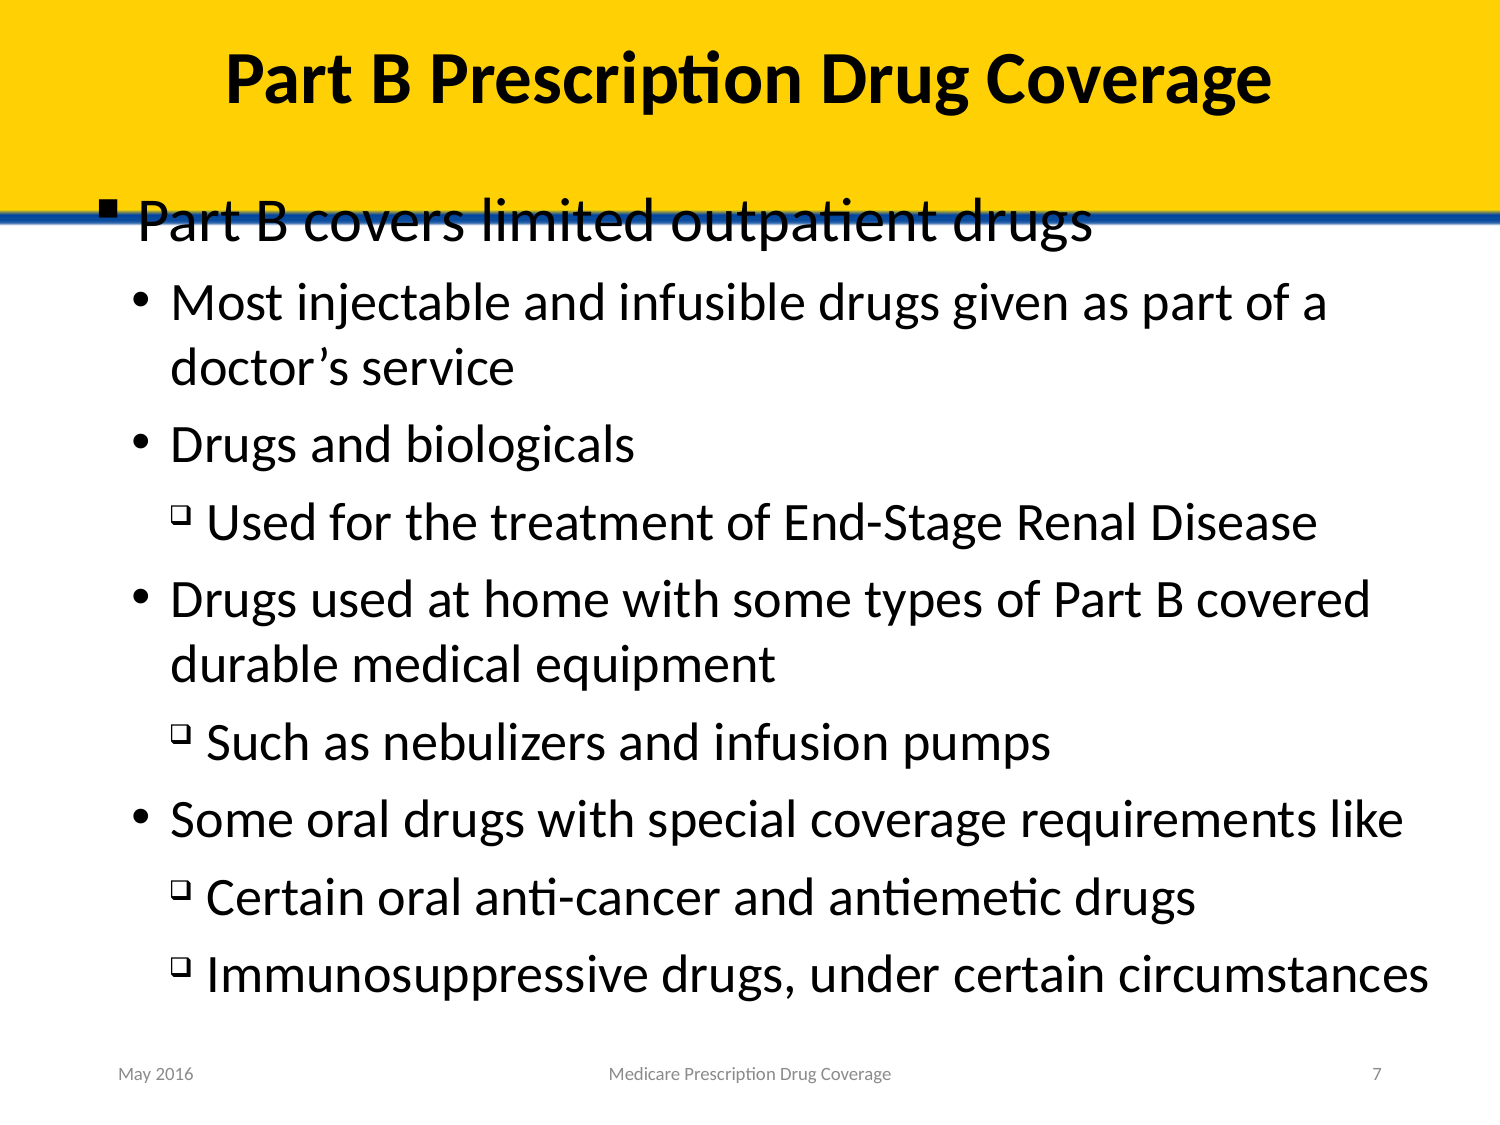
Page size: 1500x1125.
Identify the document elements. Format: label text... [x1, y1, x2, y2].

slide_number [103, 1042, 441, 1103]
slide_number 7 [1059, 1042, 1397, 1103]
footer Medicare Prescription Drug Coverage [496, 1042, 1004, 1103]
picture [0, 157, 1500, 1125]
list Part B covers limited outpatient drugs Most injectable and infusible drugs given as part of a doctor’s service Drugs and biologicals Used for the treatment of End-Stage Renal Disease Drugs used at home with some types of Part B covered durable medical equipment Such as nebulizers and infusion pumps Some oral drugs with special coverage requirements like Certain oral anti-cancer and antiemetic drugs Immunosuppressive drugs, under certain circumstances [79, 171, 1500, 1028]
title Part B Prescription Drug Coverage [0, 2, 1500, 157]
